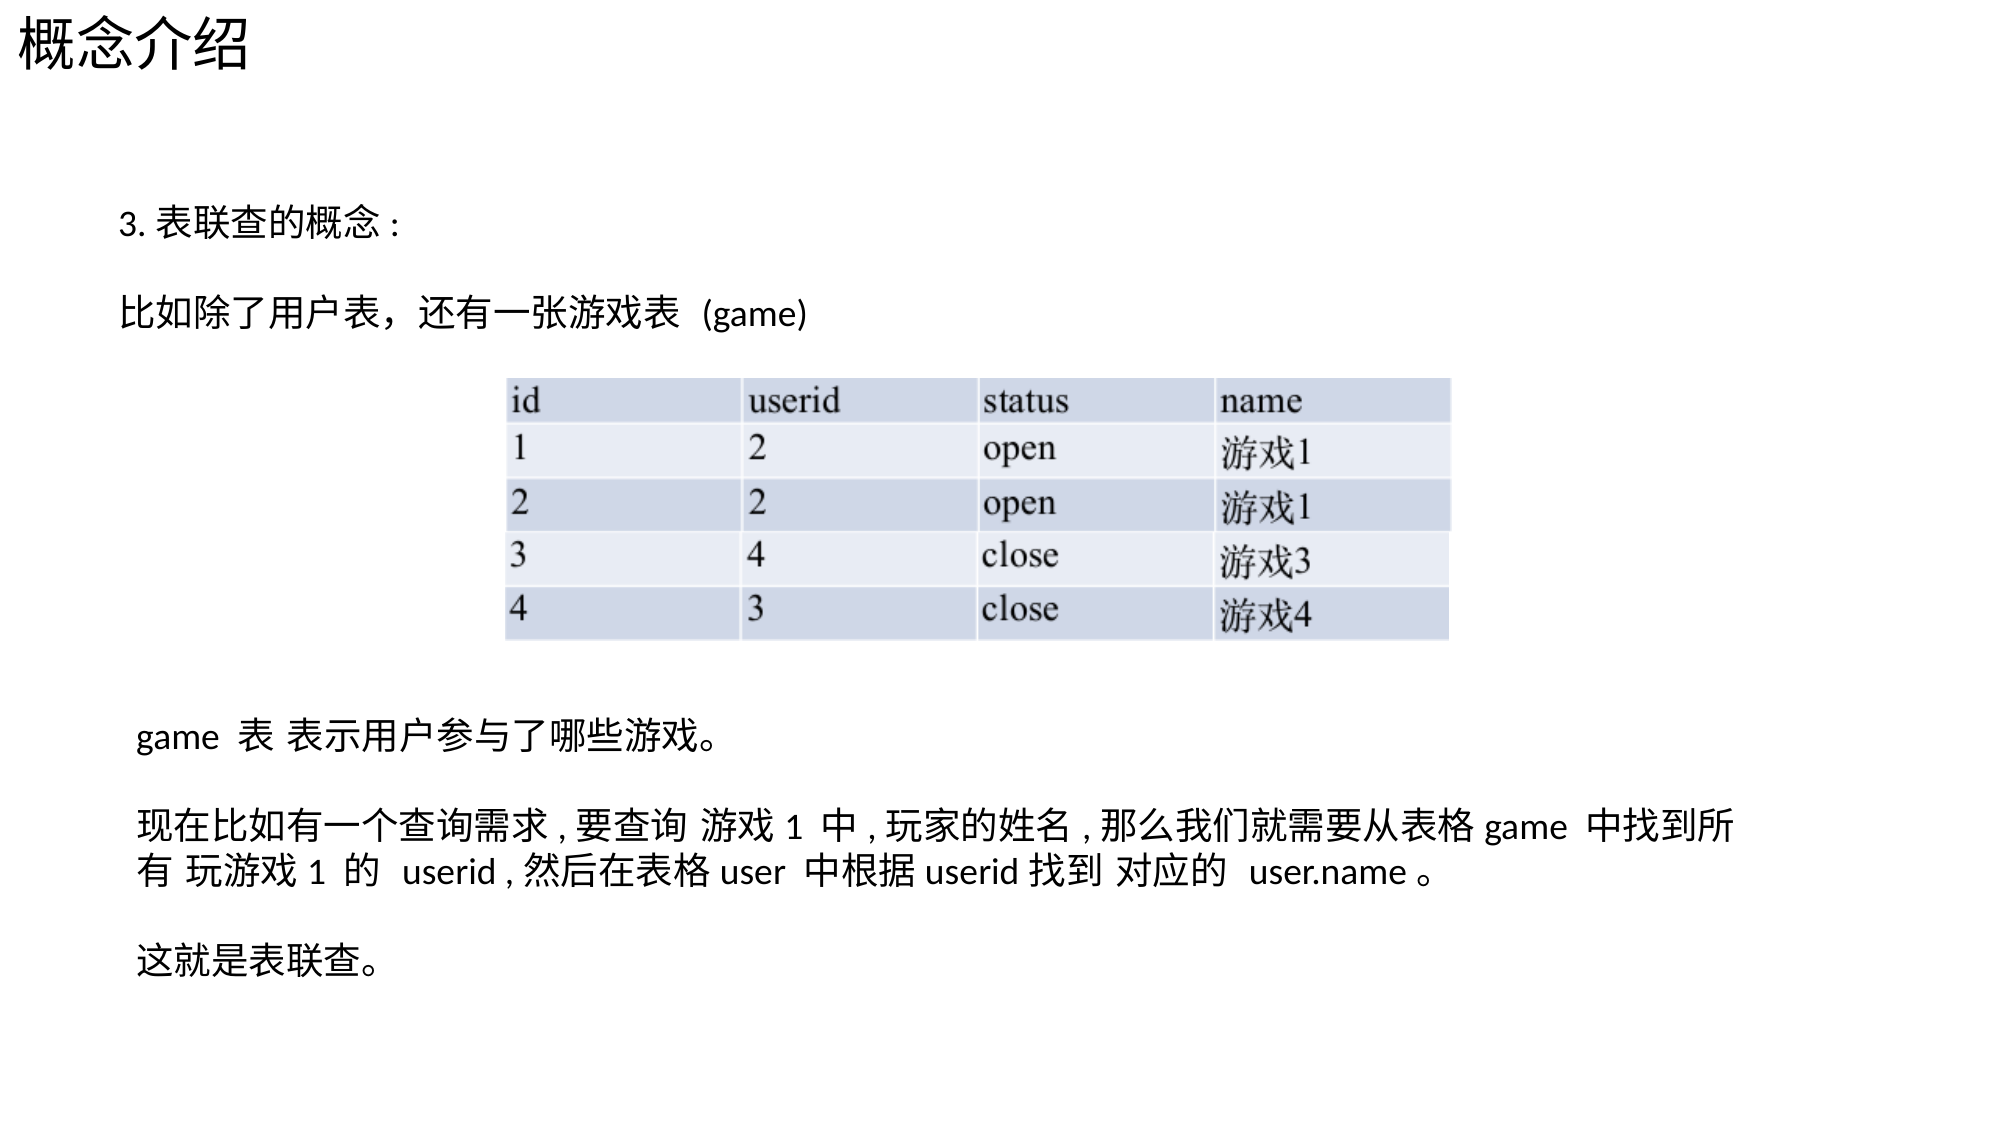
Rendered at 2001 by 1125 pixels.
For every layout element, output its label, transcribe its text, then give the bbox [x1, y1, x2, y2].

text_box 3.表联查的概念: 比如除了用户表，还有一张游戏表 (game) [103, 191, 1854, 341]
picture [504, 377, 1453, 641]
text_box 概念介绍 [3, 0, 266, 85]
text_box game 表 表示用户参与了哪些游戏。 现在比如有一个查询需求,要查询 游戏1 中,玩家的姓名,那么我们就需要从表格game 中找到所有 玩游戏1 的 userid ,然后在表格user 中根据userid找到 对应的 user.name。 这就是表联查。 [121, 704, 1761, 989]
